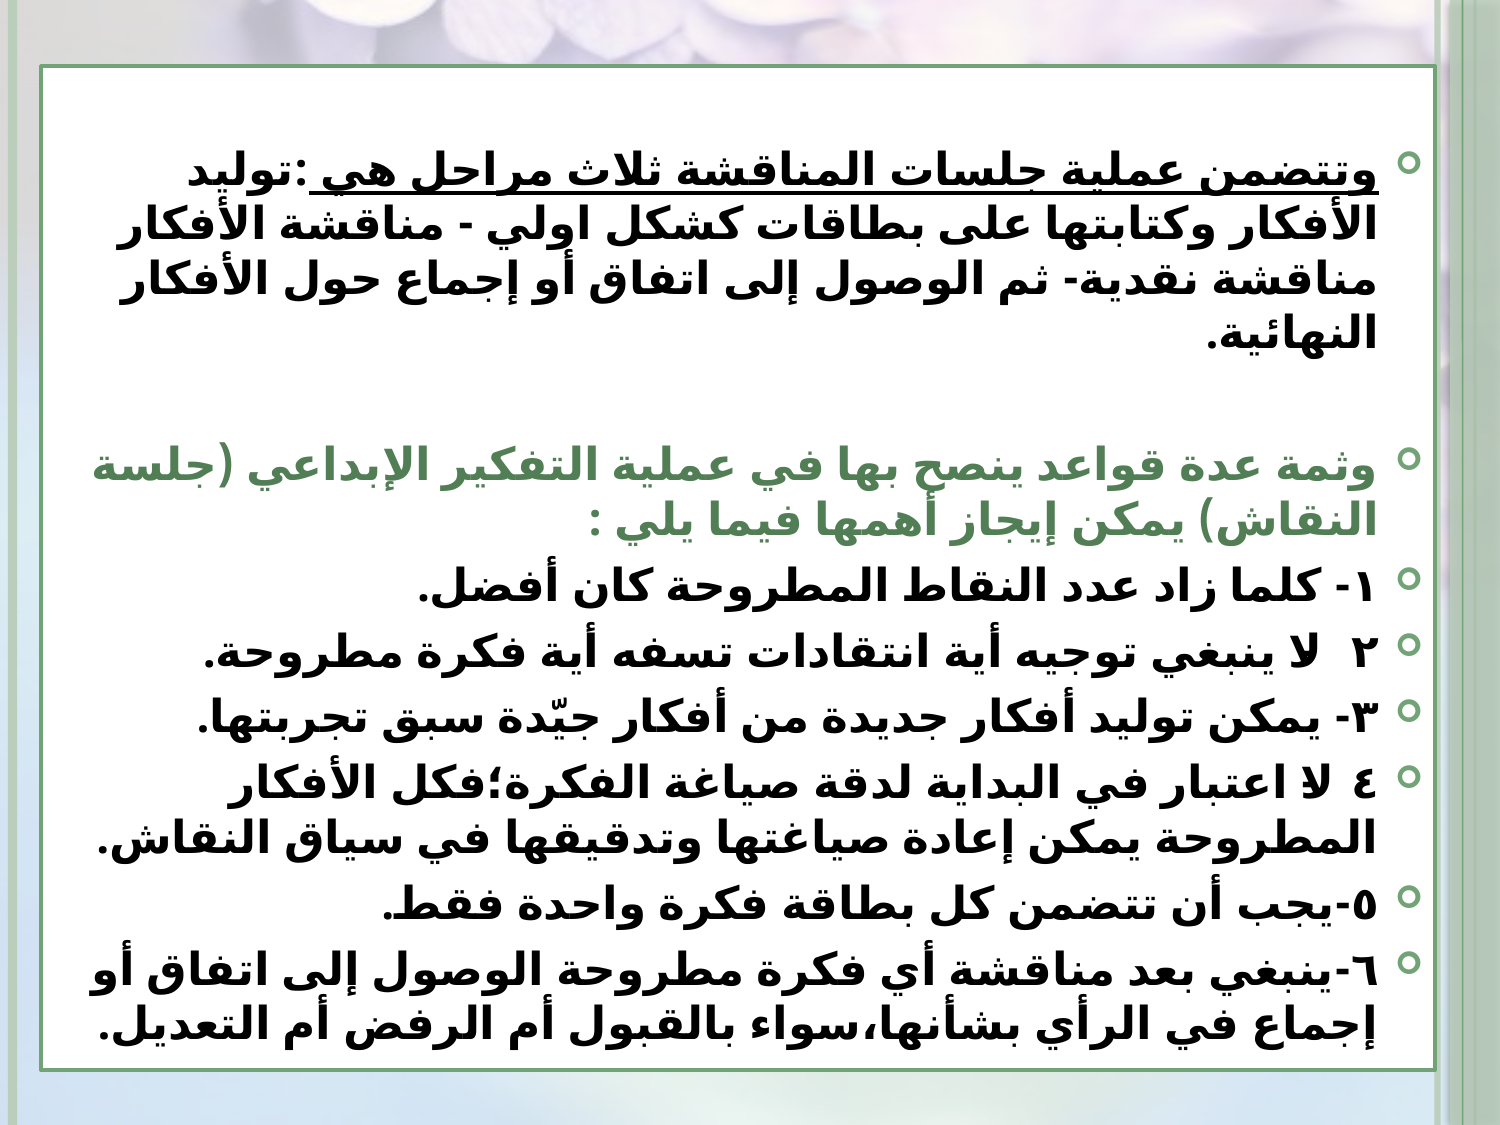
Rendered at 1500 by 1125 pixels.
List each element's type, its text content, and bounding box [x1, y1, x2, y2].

list وتتضمن عملية جلسات المناقشة ثلاث مراحل هي :توليد الأفكار وكتابتها على بطاقات كشكل اولي - مناقشة الأفكار مناقشة نقدية- ثم الوصول إلى اتفاق أو إجماع حول الأفكار النهائية. وثمة عدة قواعد ينصح بها في عملية التفكير الإبداعي (جلسة النقاش) يمكن إيجاز أهمها فيما يلي : ١- كلما زاد عدد النقاط المطروحة كان أفضل. ٢- لا ينبغي توجيه أية انتقادات تسفه أية فكرة مطروحة. ٣- يمكن توليد أفكار جديدة من أفكار جيّدة سبق تجربتها. ٤-لا اعتبار في البداية لدقة صياغة الفكرة؛فكل الأفكار المطروحة يمكن إعادة صياغتها وتدقيقها في سياق النقاش. ٥-يجب أن تتضمن كل بطاقة فكرة واحدة فقط. ٦-ينبغي بعد مناقشة أي فكرة مطروحة الوصول إلى اتفاق أو إجماع في الرأي بشأنها،سواء بالقبول أم الرفض أم التعديل. [39, 64, 1437, 1072]
